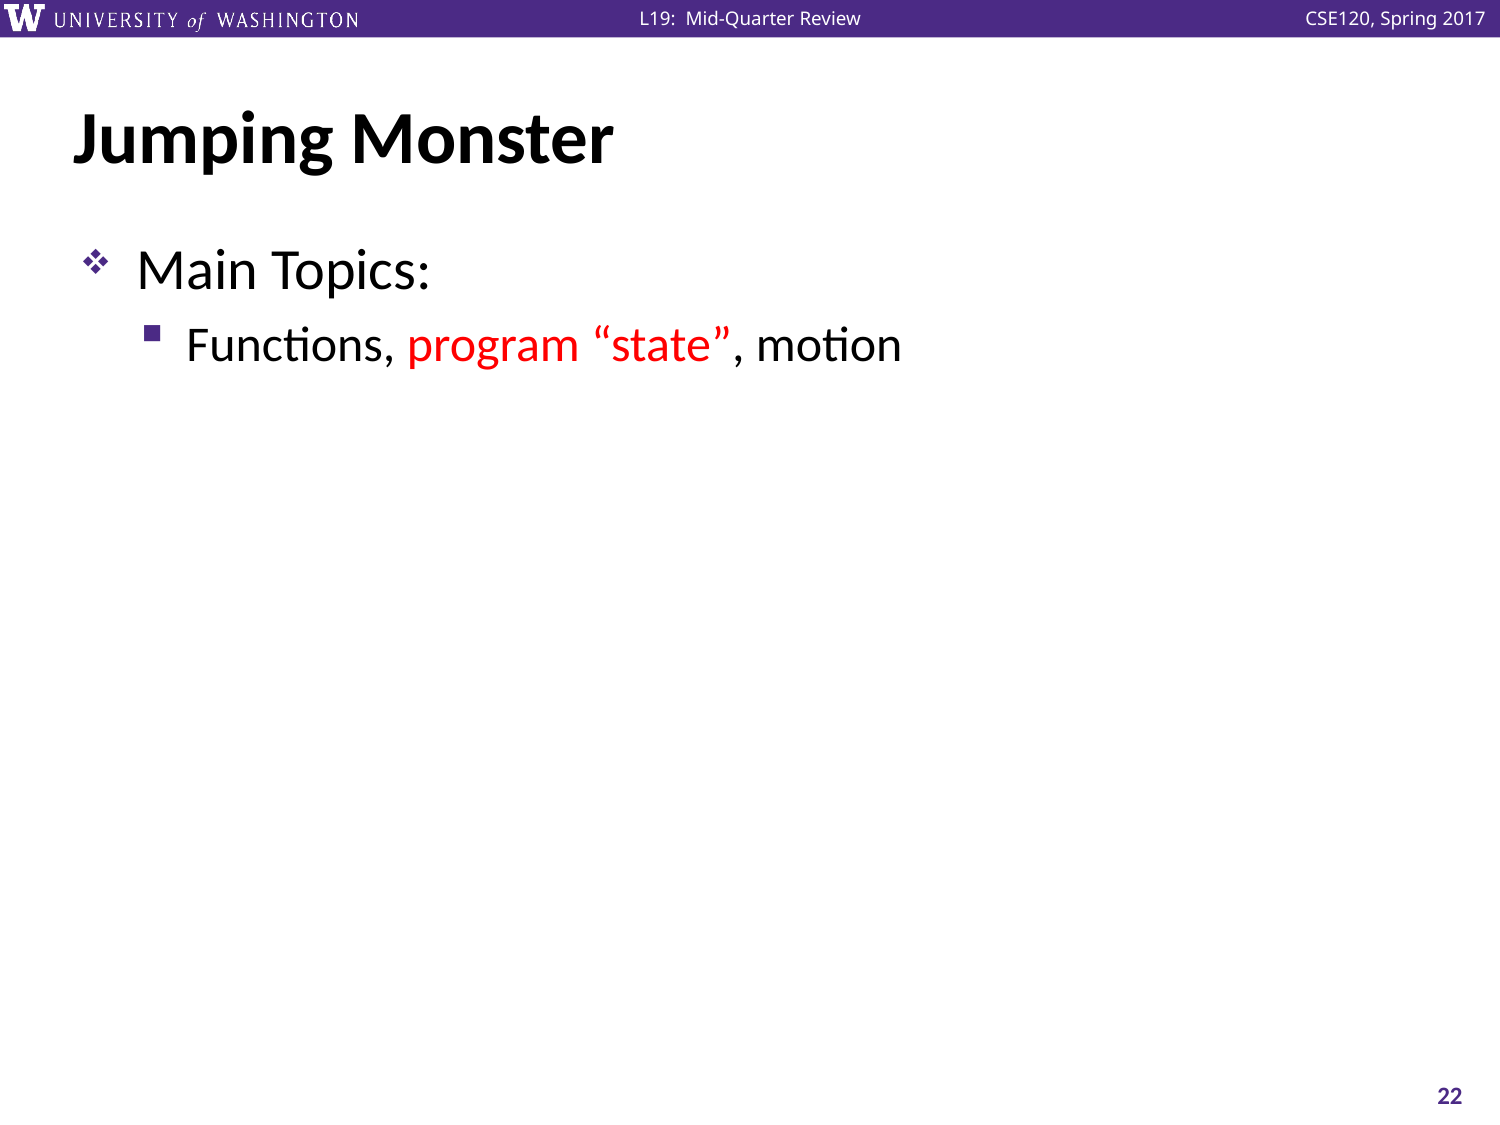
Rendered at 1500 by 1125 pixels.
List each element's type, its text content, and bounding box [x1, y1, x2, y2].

picture [4, 4, 358, 32]
list Main Topics: Functions, program “state”, motion [64, 223, 1438, 1040]
slide_number 22 [1400, 1065, 1500, 1125]
title Jumping Monster [58, 71, 1438, 197]
